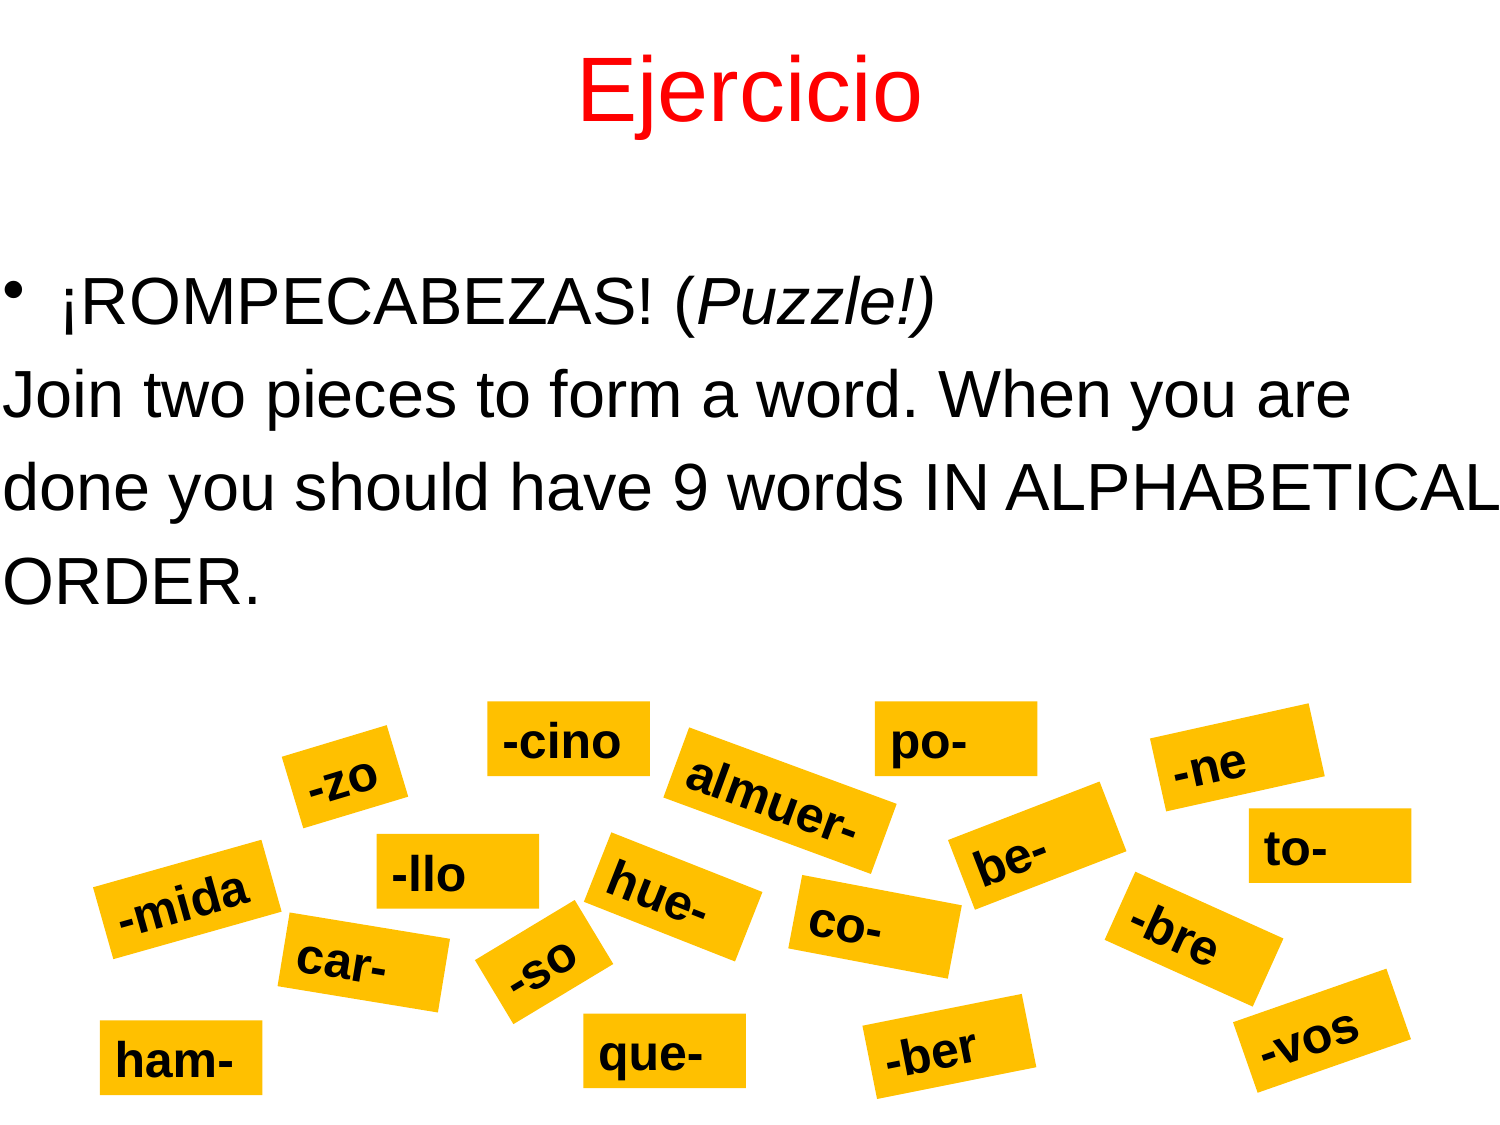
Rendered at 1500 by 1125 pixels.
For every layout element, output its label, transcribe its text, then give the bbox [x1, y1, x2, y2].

text_box to- [1248, 808, 1412, 883]
text_box co- [788, 874, 962, 979]
text_box -bre [1104, 871, 1284, 1007]
text_box -so [474, 900, 614, 1025]
text_box po- [874, 701, 1038, 777]
text_box ham- [99, 1020, 263, 1096]
title Ejercicio [75, 12, 1425, 158]
text_box -vos [1233, 968, 1412, 1093]
text_box car- [277, 912, 451, 1013]
text_box que- [583, 1013, 746, 1089]
text_box -llo [376, 833, 540, 909]
text_box be- [948, 781, 1127, 910]
text_box hue- [583, 832, 763, 962]
list ¡ROMPECABEZAS! (Puzzle!) Join two pieces to form a word. When you are done you should have 9 words IN ALPHABETICAL ORDER. [0, 249, 1500, 1063]
text_box -ber [862, 993, 1037, 1100]
text_box -zo [281, 725, 409, 829]
text_box -ne [1149, 703, 1325, 812]
text_box -mida [93, 839, 282, 960]
text_box almuer- [663, 727, 897, 874]
text_box -cino [487, 701, 650, 777]
